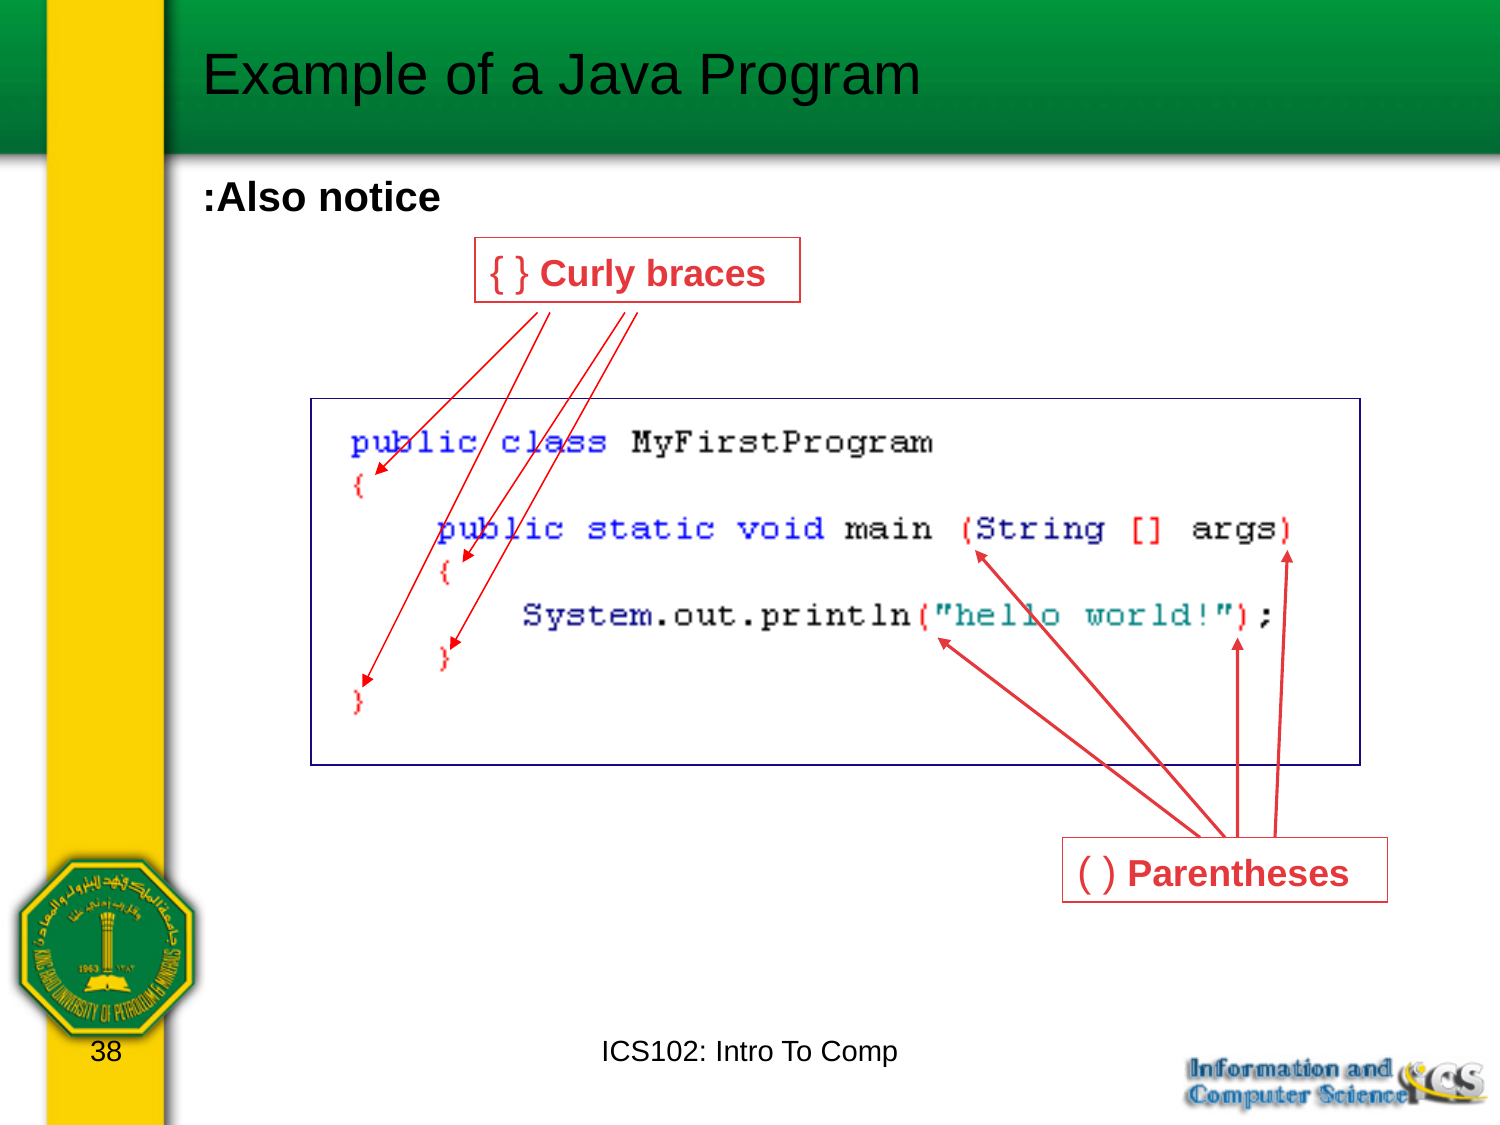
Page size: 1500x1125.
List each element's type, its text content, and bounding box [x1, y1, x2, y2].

picture [0, 0, 1500, 1125]
title Example of a Java Program [187, 24, 1113, 118]
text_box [312, 399, 1360, 765]
text_box Also notice: [187, 162, 513, 228]
footer ICS102: Intro To Comp [512, 1024, 988, 1103]
slide_number 38 [74, 1024, 426, 1103]
text_box Curly braces { } [474, 237, 800, 303]
text_box Parentheses ( ) [1062, 837, 1388, 903]
